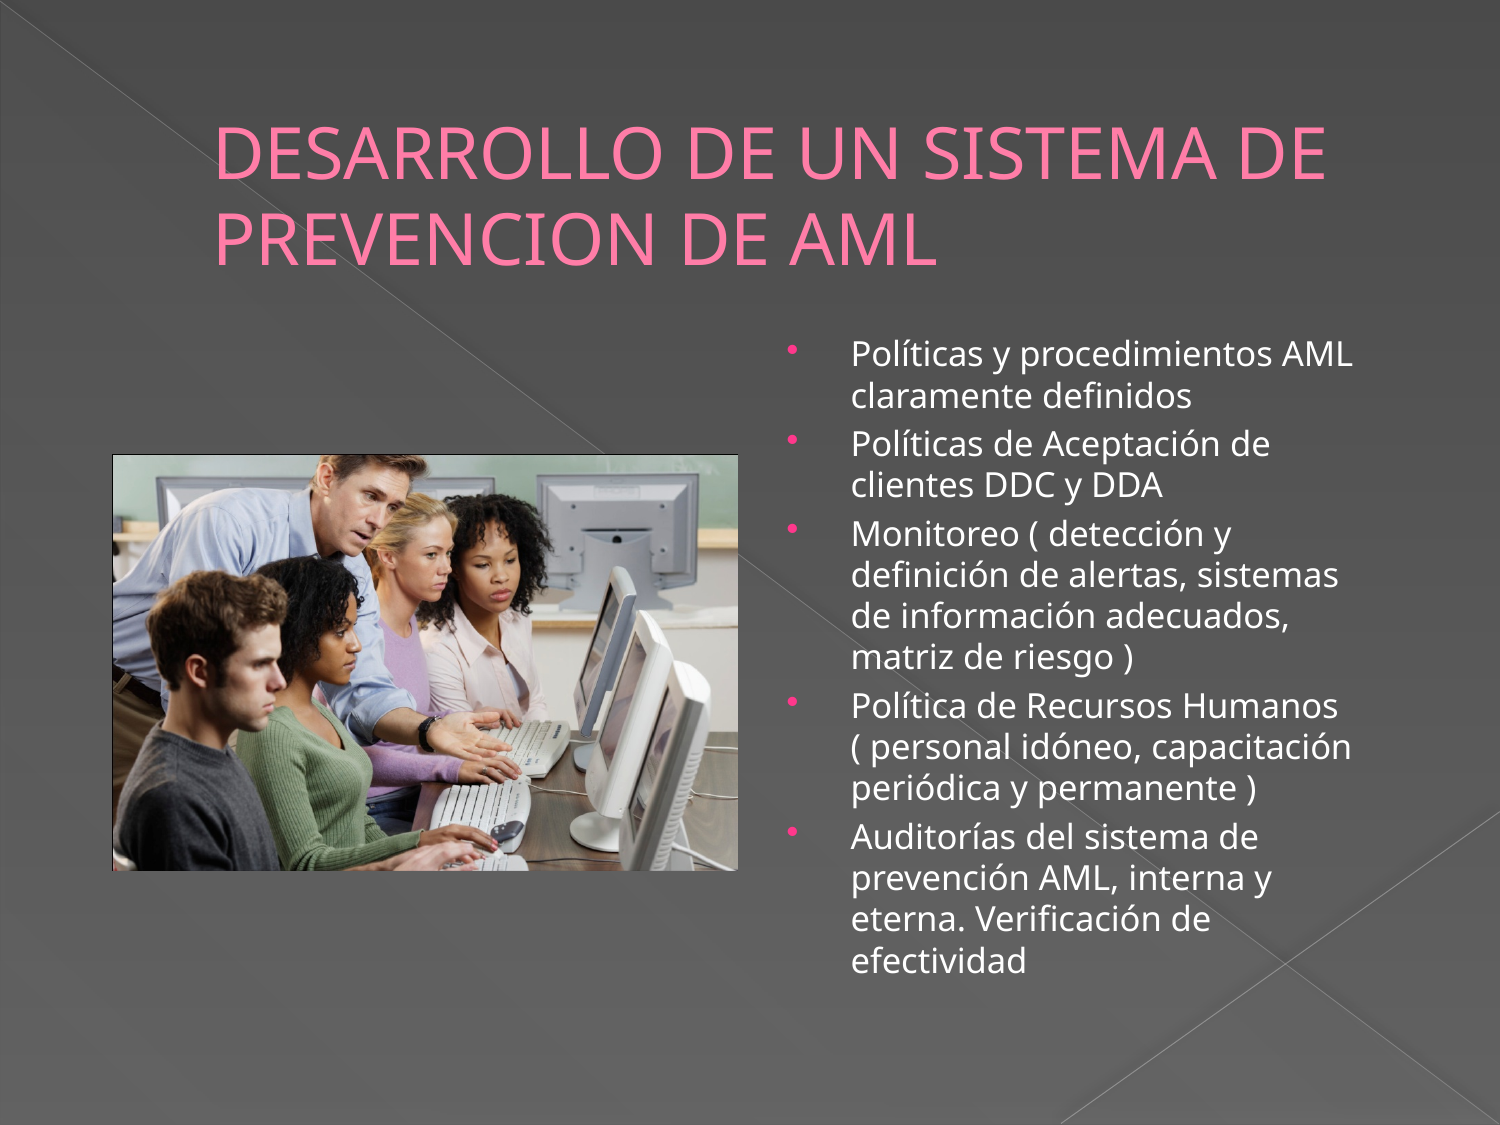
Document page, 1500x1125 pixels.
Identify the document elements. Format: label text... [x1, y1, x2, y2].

list Políticas y procedimientos AML claramente definidos Políticas de Aceptación de clientes DDC y DDA Monitoreo ( detección y definición de alertas, sistemas de información adecuados, matriz de riesgo ) Política de Recursos Humanos ( personal idóneo, capacitación periódica y permanente ) Auditorías del sistema de prevención AML, interna y eterna. Verificación de efectividad [762, 324, 1388, 1001]
title DESARROLLO DE UN SISTEMA DE PREVENCION DE AML [112, 99, 1388, 288]
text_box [112, 453, 738, 872]
